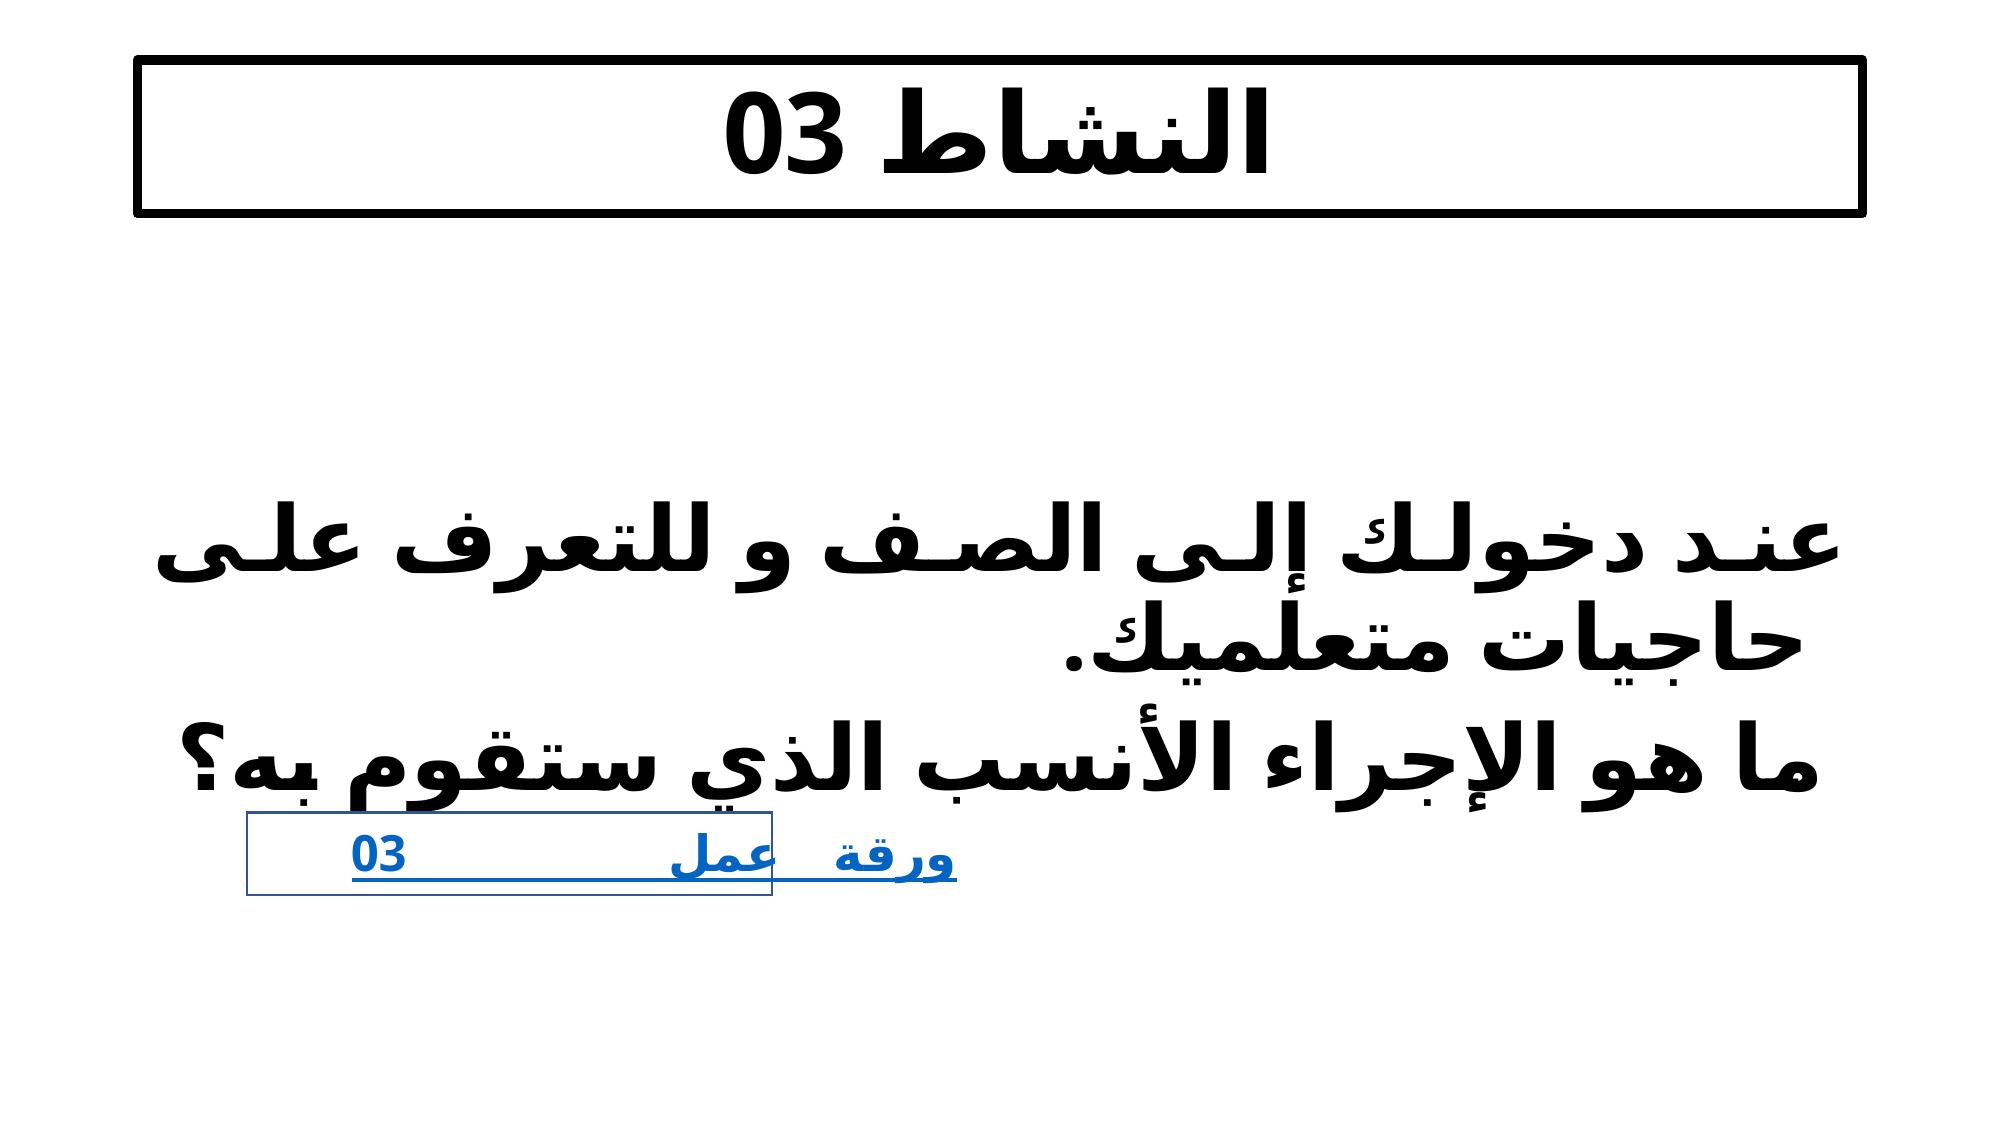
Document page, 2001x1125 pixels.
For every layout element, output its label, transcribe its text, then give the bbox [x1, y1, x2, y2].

title النشاط 03 [137, 59, 1863, 214]
list عند دخولك إلى الصف و للتعرف على حاجيات متعلميك. ما هو الإجراء الأنسب الذي ستقوم به؟ [137, 394, 1863, 921]
text_box ورقة عمل 03 [246, 811, 773, 896]
